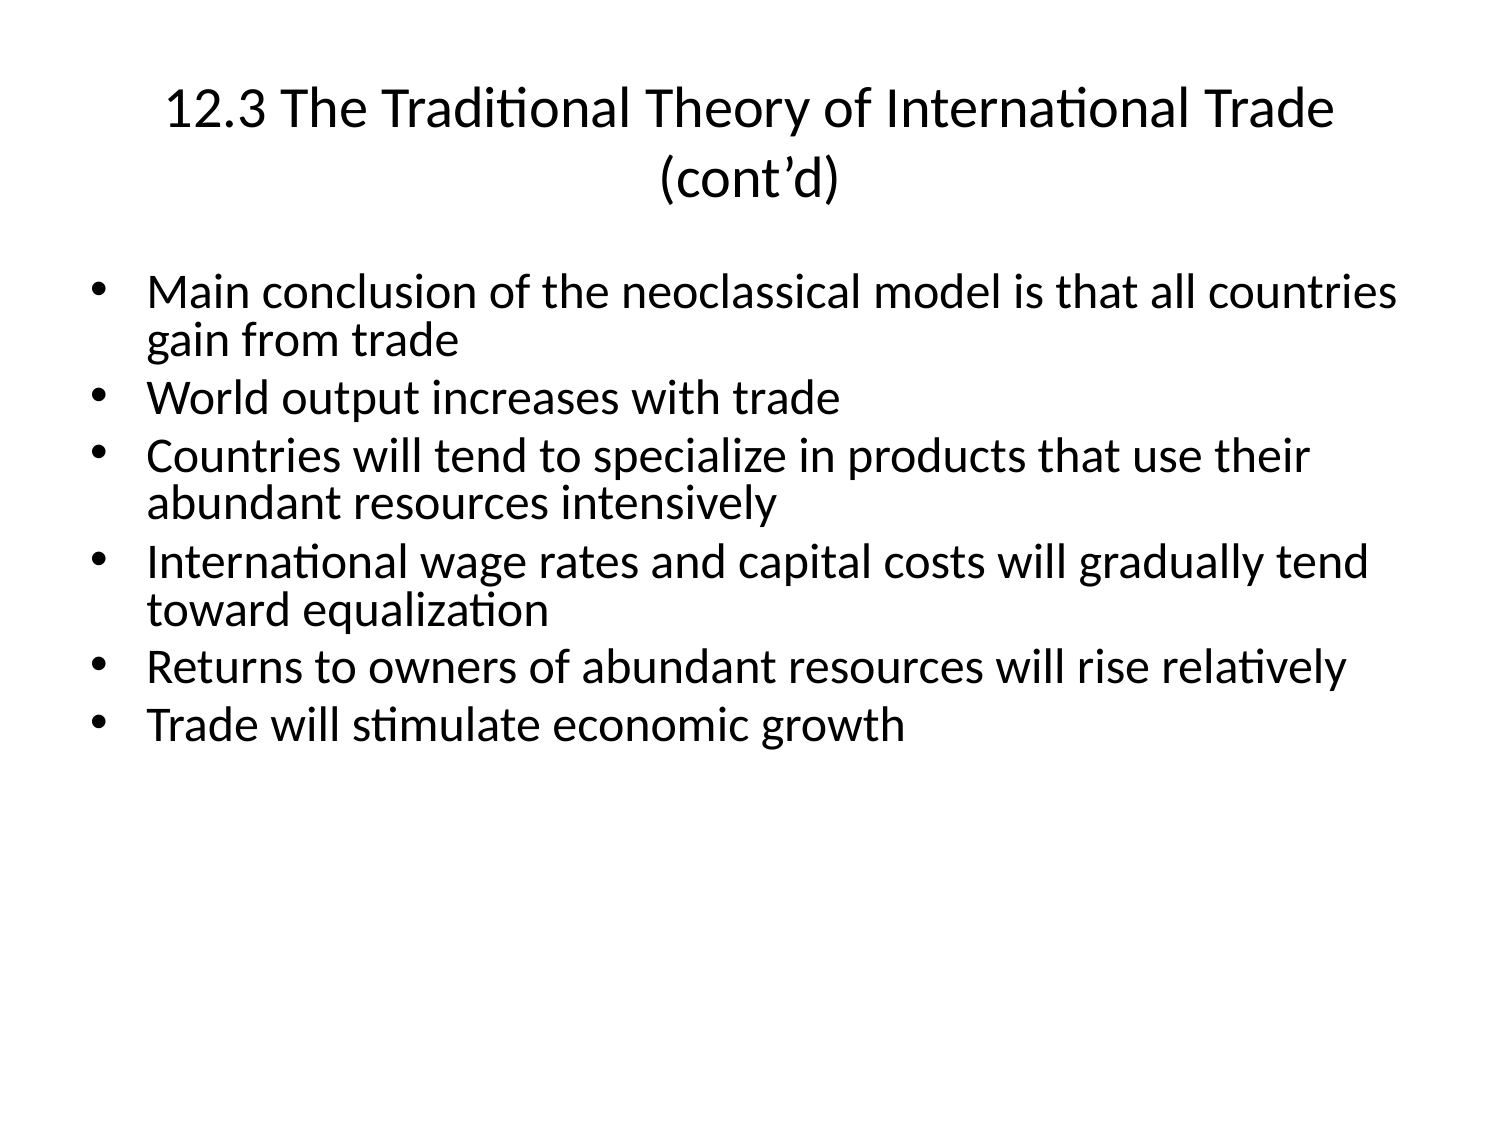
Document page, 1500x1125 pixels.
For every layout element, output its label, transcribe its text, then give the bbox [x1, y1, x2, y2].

title 12.3 The Traditional Theory of International Trade (cont’d) [75, 45, 1425, 233]
list Main conclusion of the neoclassical model is that all countries gain from trade World output increases with trade Countries will tend to specialize in products that use their abundant resources intensively International wage rates and capital costs will gradually tend toward equalization Returns to owners of abundant resources will rise relatively Trade will stimulate economic growth [75, 262, 1425, 1005]
